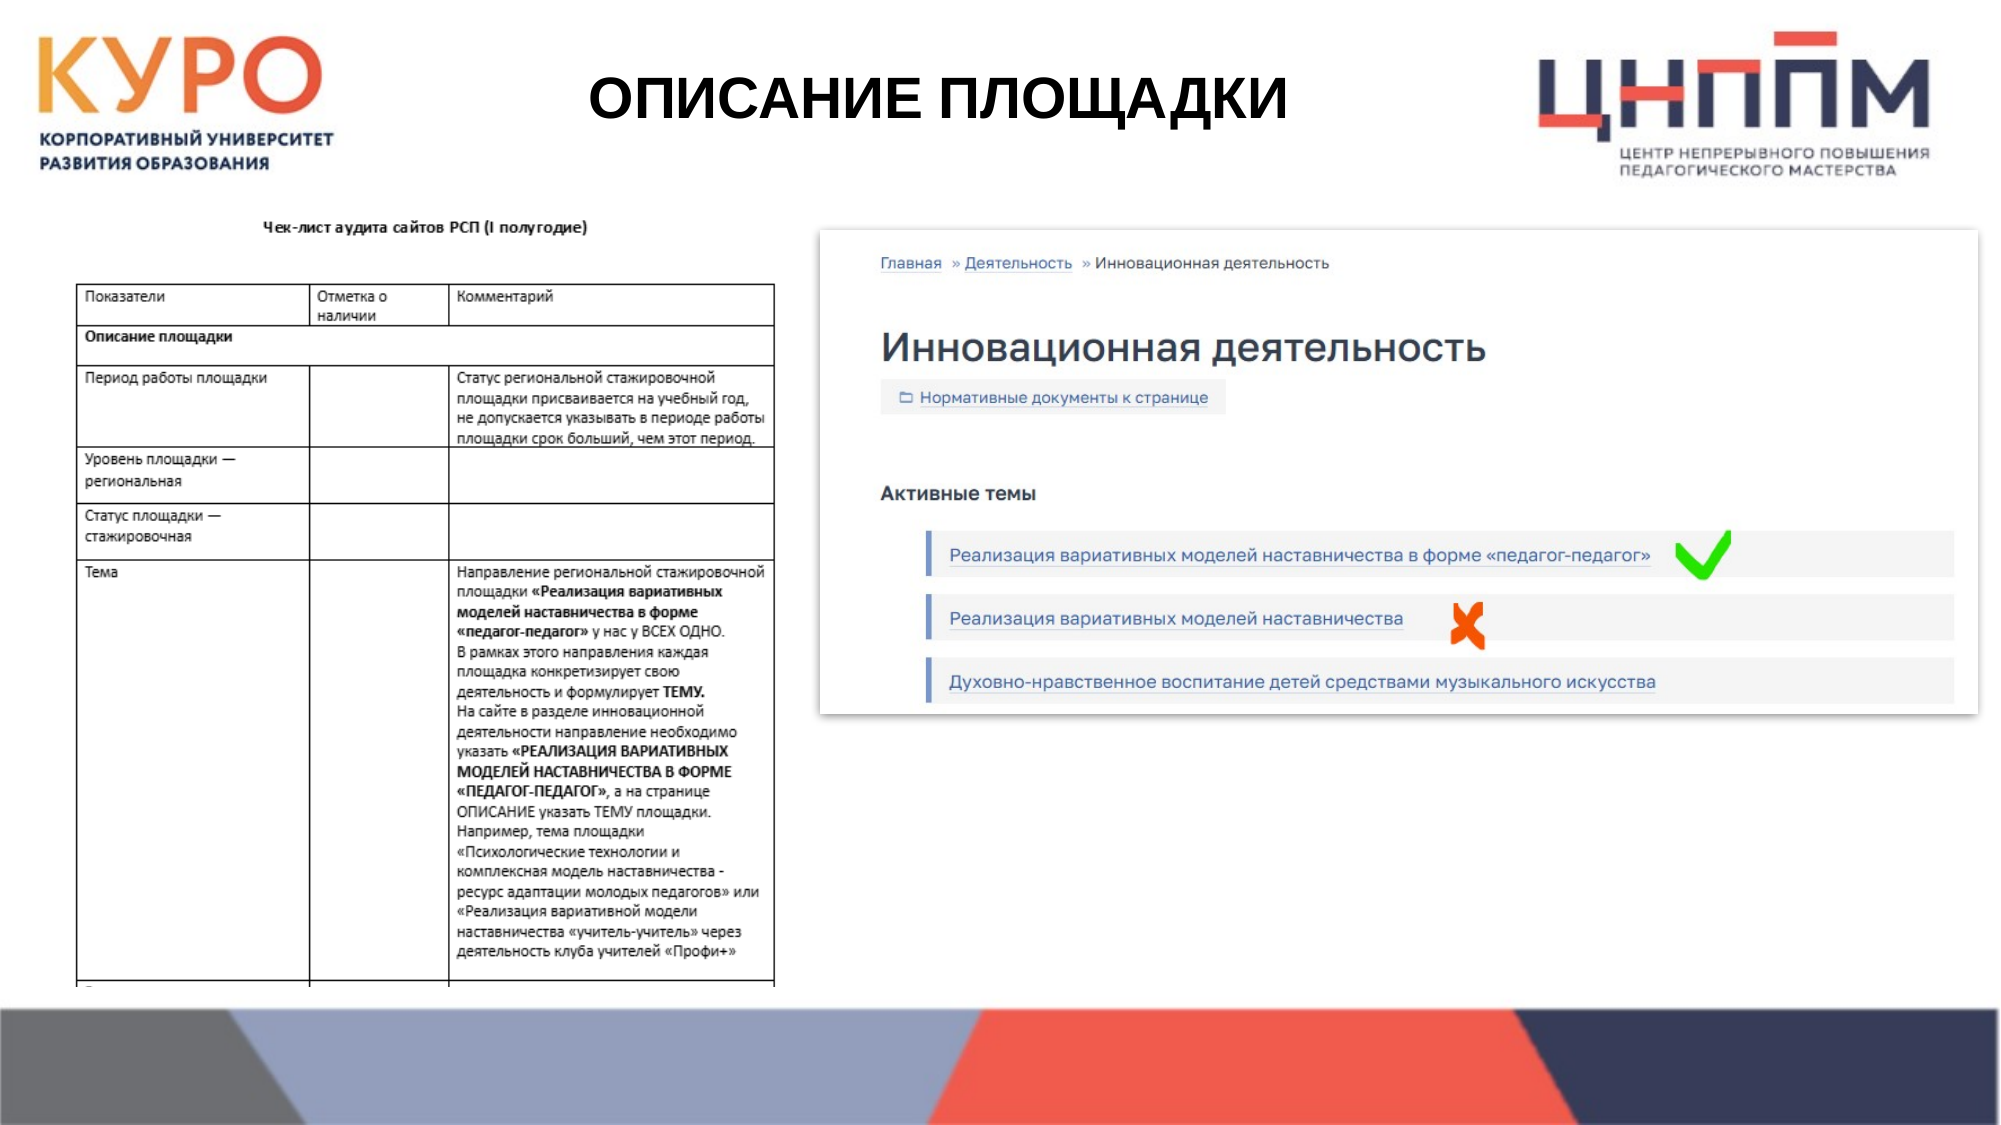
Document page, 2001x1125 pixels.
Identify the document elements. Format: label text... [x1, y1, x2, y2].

text_box ОПИСАНИЕ ПЛОЩАДКИ [424, 45, 1454, 162]
picture [0, 0, 2001, 1125]
